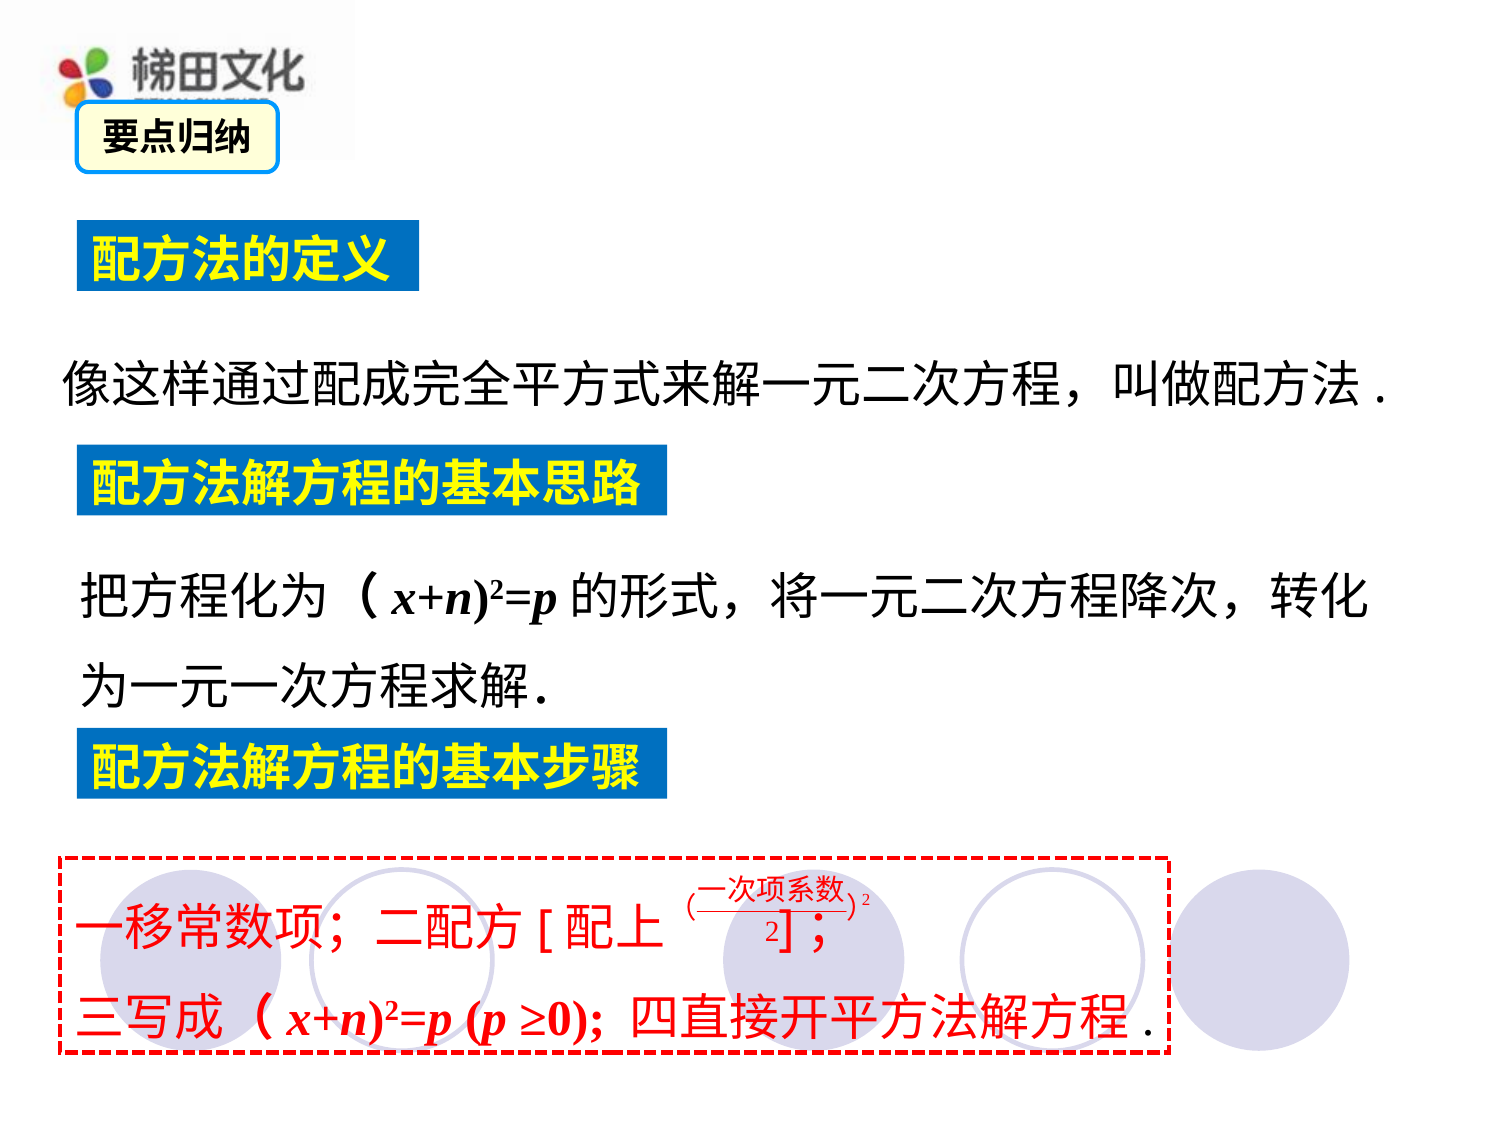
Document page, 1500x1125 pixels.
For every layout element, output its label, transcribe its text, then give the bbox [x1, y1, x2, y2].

text_box 像这样通过配成完全平方式来解一元二次方程，叫做配方法. [47, 314, 1500, 420]
text_box 配方法解方程的基本思路 [76, 444, 668, 516]
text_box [76, 857, 1153, 1053]
picture [0, 0, 355, 160]
text_box 配方法解方程的基本步骤 [76, 727, 668, 799]
text_box 配方法的定义 [76, 220, 420, 291]
text_box 把方程化为（x+n)2=p的形式，将一元二次方程降次，转化为一元一次方程求解． [64, 527, 1415, 722]
text_box 要点归纳 [76, 101, 278, 173]
